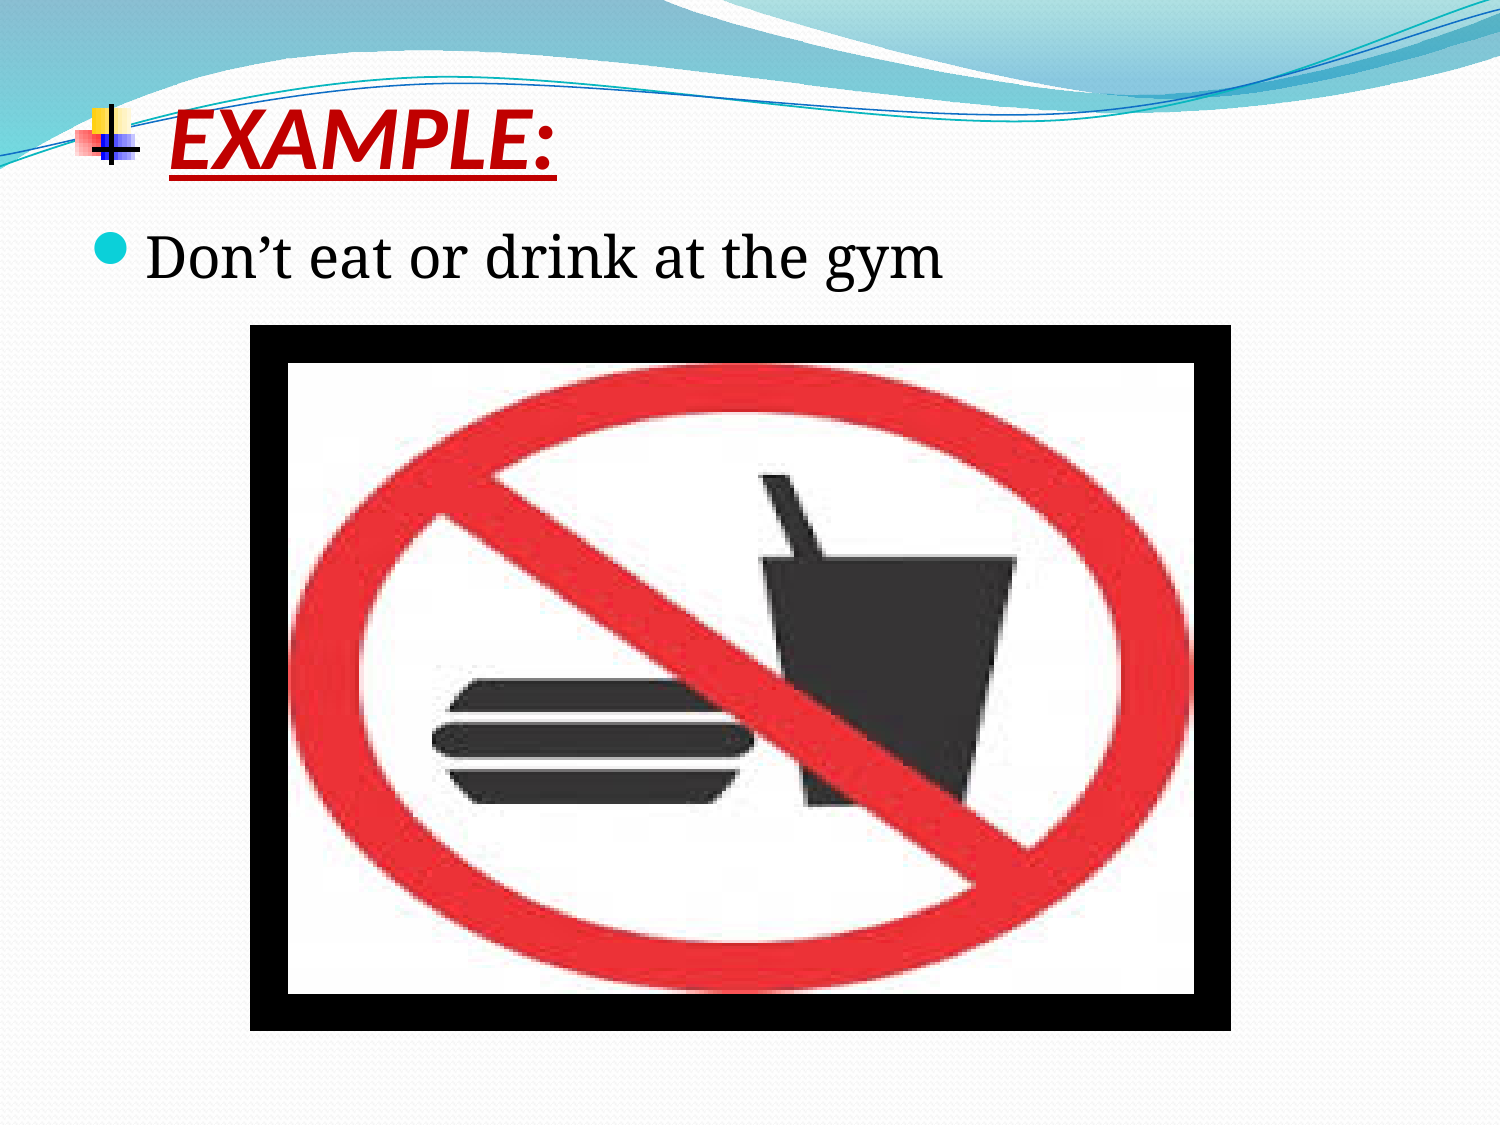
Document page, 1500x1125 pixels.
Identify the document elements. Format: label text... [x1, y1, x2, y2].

title EXAMPLE: [75, 24, 1425, 188]
picture [75, 100, 140, 165]
list Don’t eat or drink at the gym [75, 212, 1425, 1038]
picture [287, 362, 1194, 994]
